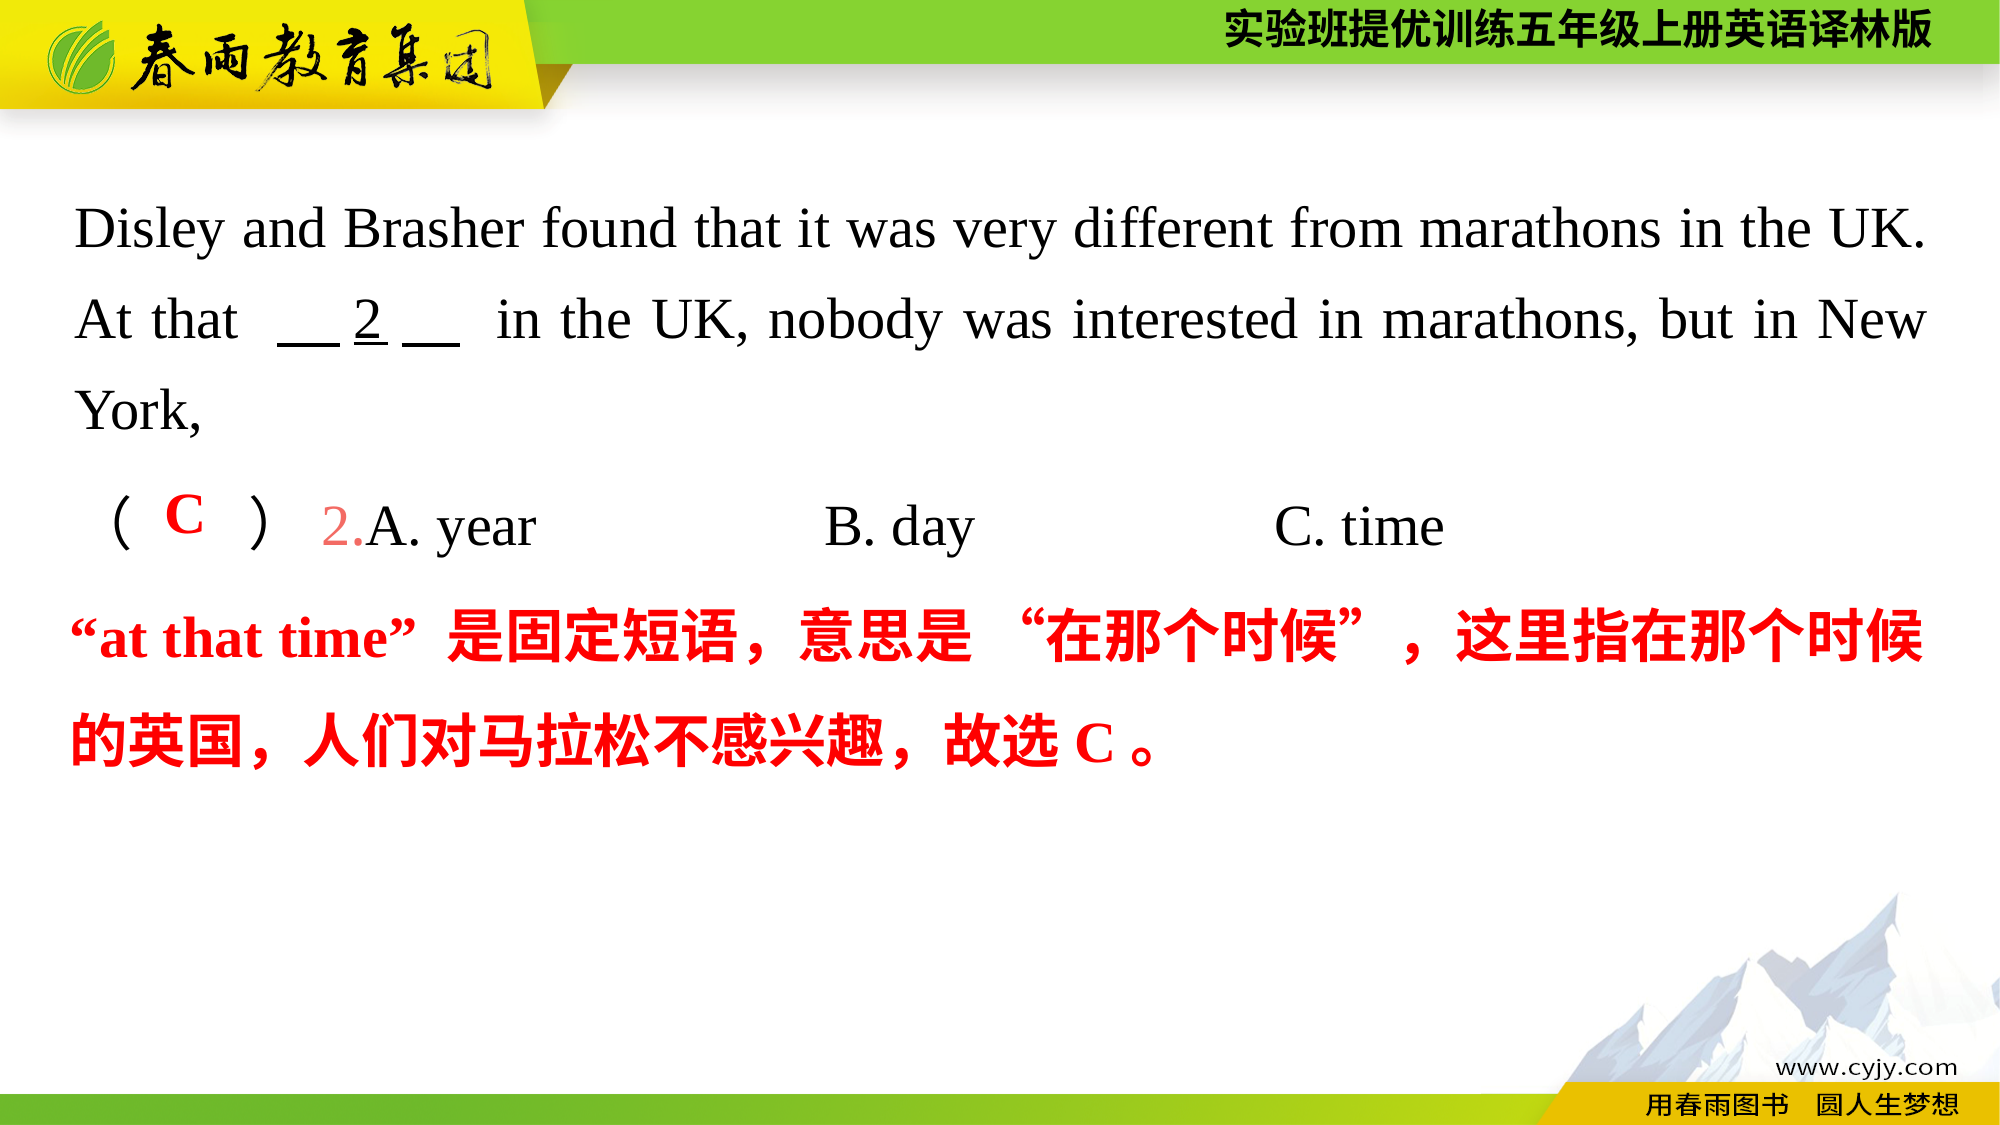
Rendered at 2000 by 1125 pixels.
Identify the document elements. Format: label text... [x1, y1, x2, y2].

picture [0, 0, 2000, 1125]
text_box “at that time” 是固定短语，意思是 “在那个时候”，这里指在那个时候的英国，人们对马拉松不感兴趣，故选C。 [54, 557, 1939, 782]
list Disley and Brasher found that it was very different from marathons in the UK. At that 2 in the UK, nobody was interested in marathons, but in New York, [59, 160, 1944, 443]
text_box C [149, 468, 222, 553]
text_box （ ）2.A. year B. day C. time [59, 444, 1944, 565]
